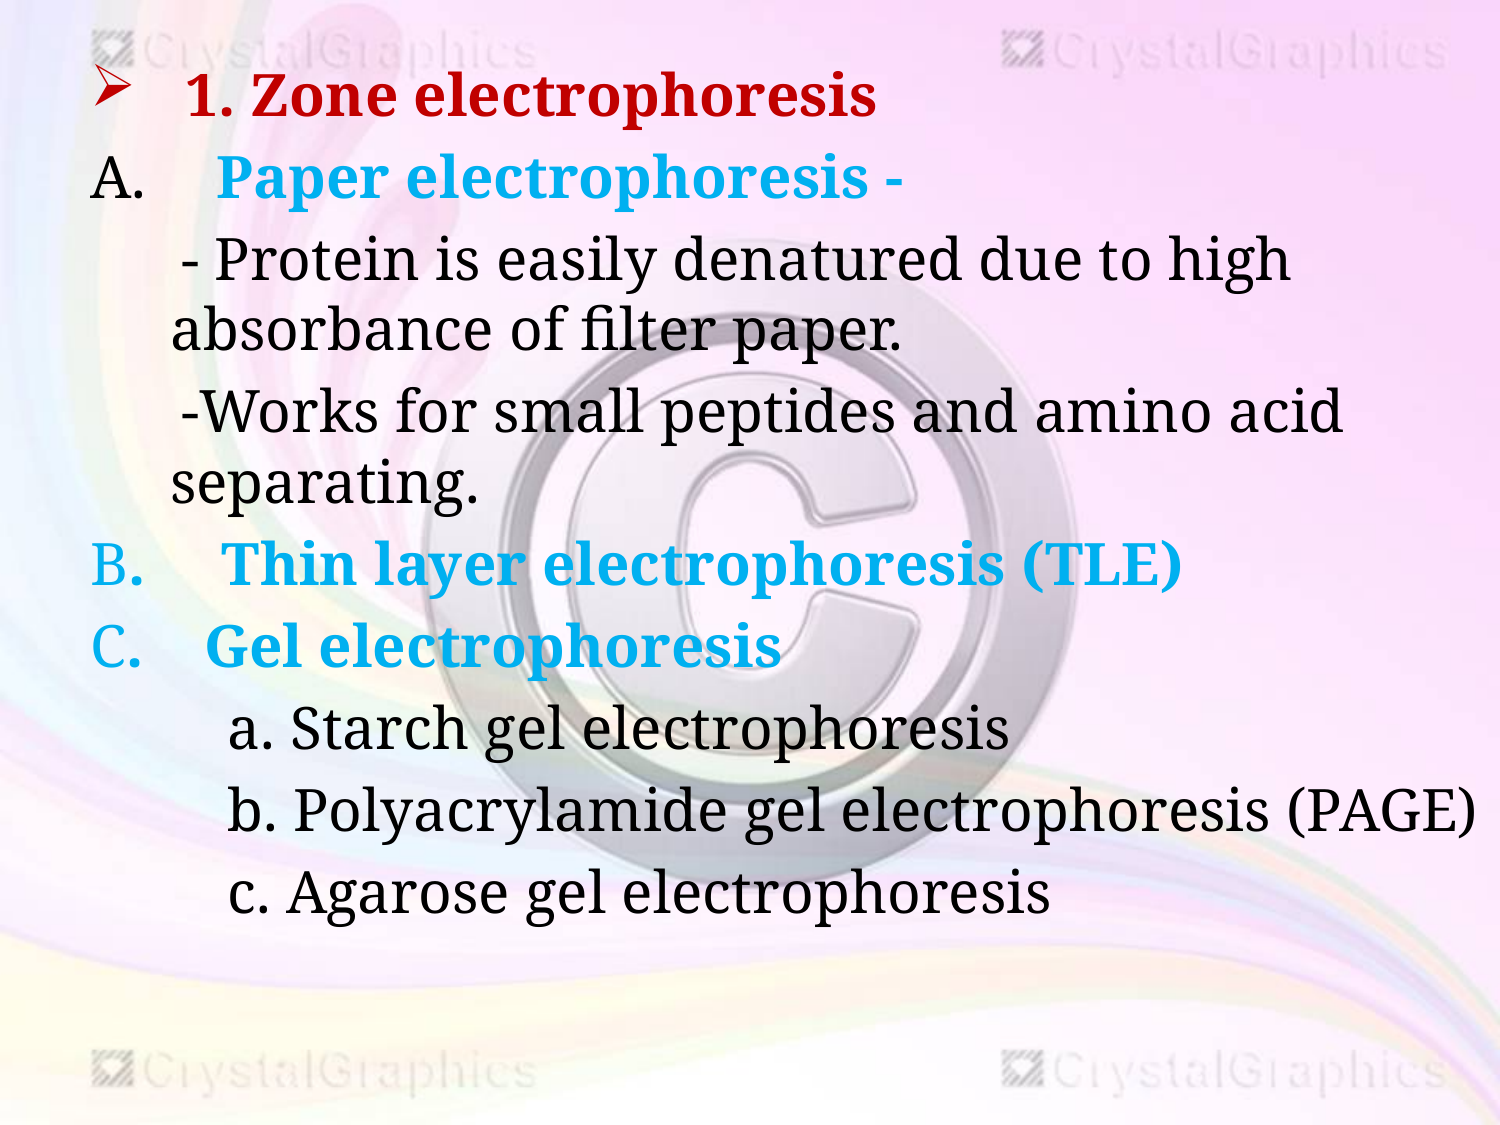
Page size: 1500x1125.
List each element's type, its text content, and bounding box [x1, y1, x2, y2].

picture [0, 0, 1500, 1125]
list 1. Zone electrophoresis Paper electrophoresis - - Protein is easily denatured due to high absorbance of filter paper. -Works for small peptides and amino acid separating. B. Thin layer electrophoresis (TLE) C. Gel electrophoresis a. Starch gel electrophoresis b. Polyacrylamide gel electrophoresis (PAGE) c. Agarose gel electrophoresis [74, 49, 1500, 986]
